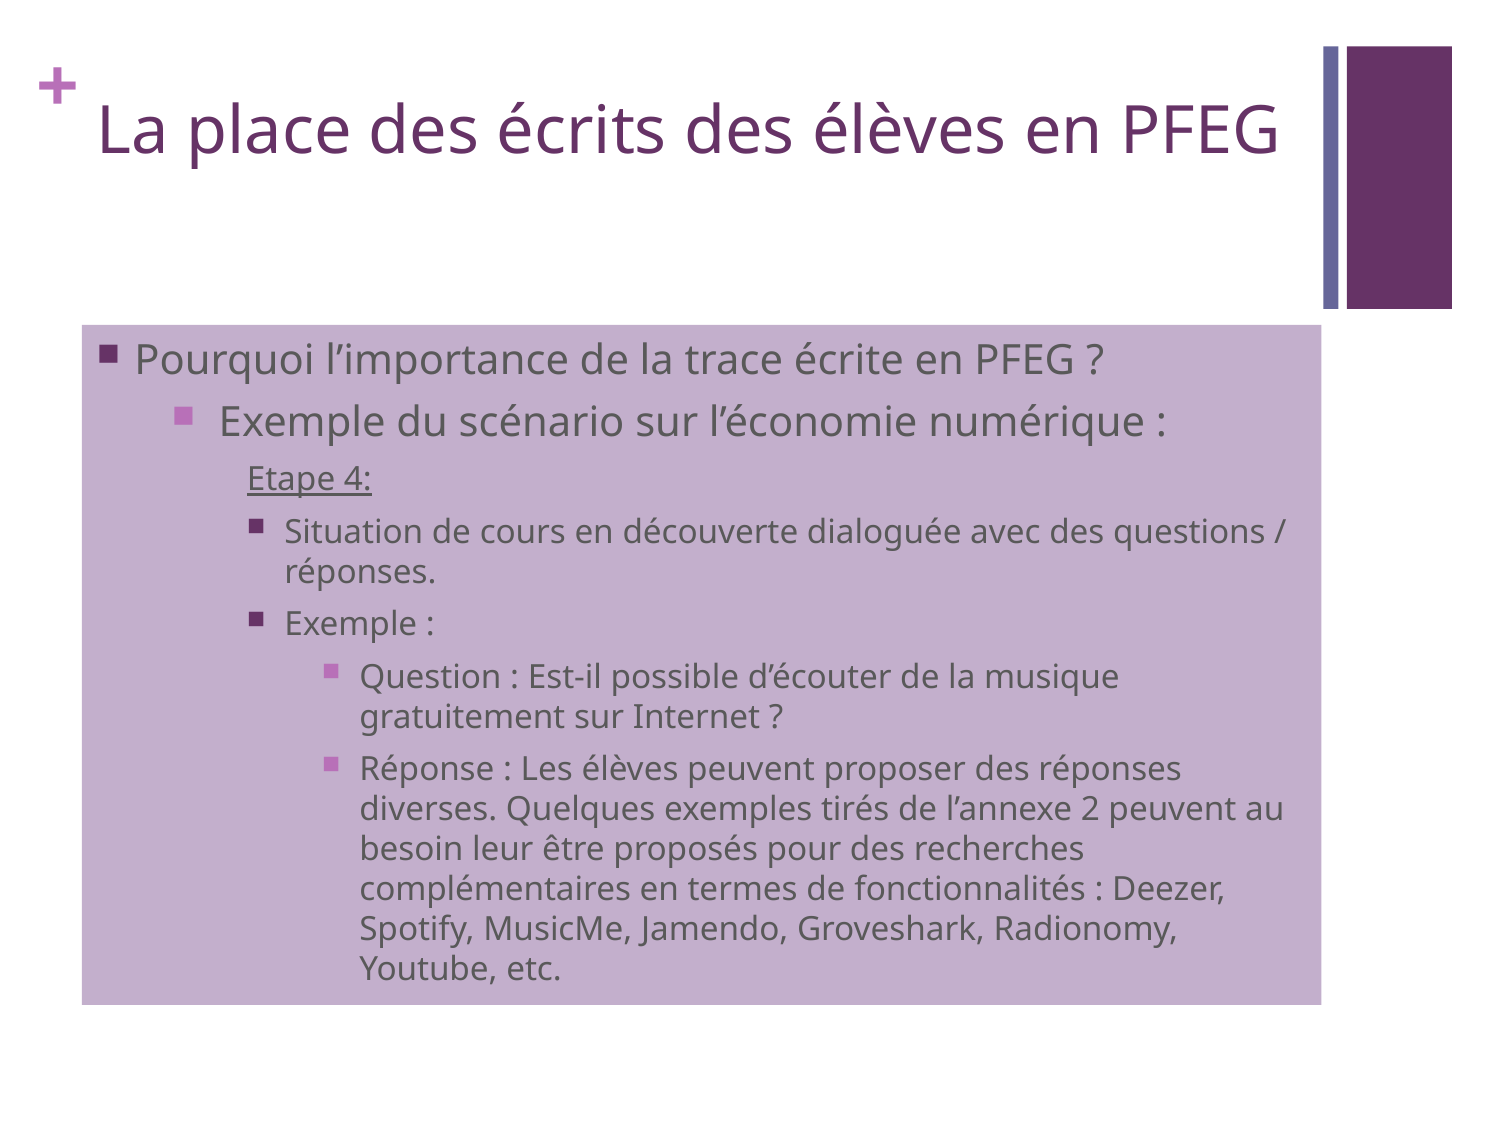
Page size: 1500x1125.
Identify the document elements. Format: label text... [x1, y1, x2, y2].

title La place des écrits des élèves en PFEG [81, 79, 1322, 263]
list Pourquoi l’importance de la trace écrite en PFEG ? Exemple du scénario sur l’économie numérique : Etape 4: Situation de cours en découverte dialoguée avec des questions / réponses. Exemple : Question : Est-il possible d’écouter de la musique gratuitement sur Internet ? Réponse : Les élèves peuvent proposer des réponses diverses. Quelques exemples tirés de l’annexe 2 peuvent au besoin leur être proposés pour des recherches complémentaires en termes de fonctionnalités : Deezer, Spotify, MusicMe, Jamendo, Groveshark, Radionomy, Youtube, etc. [81, 324, 1322, 1005]
